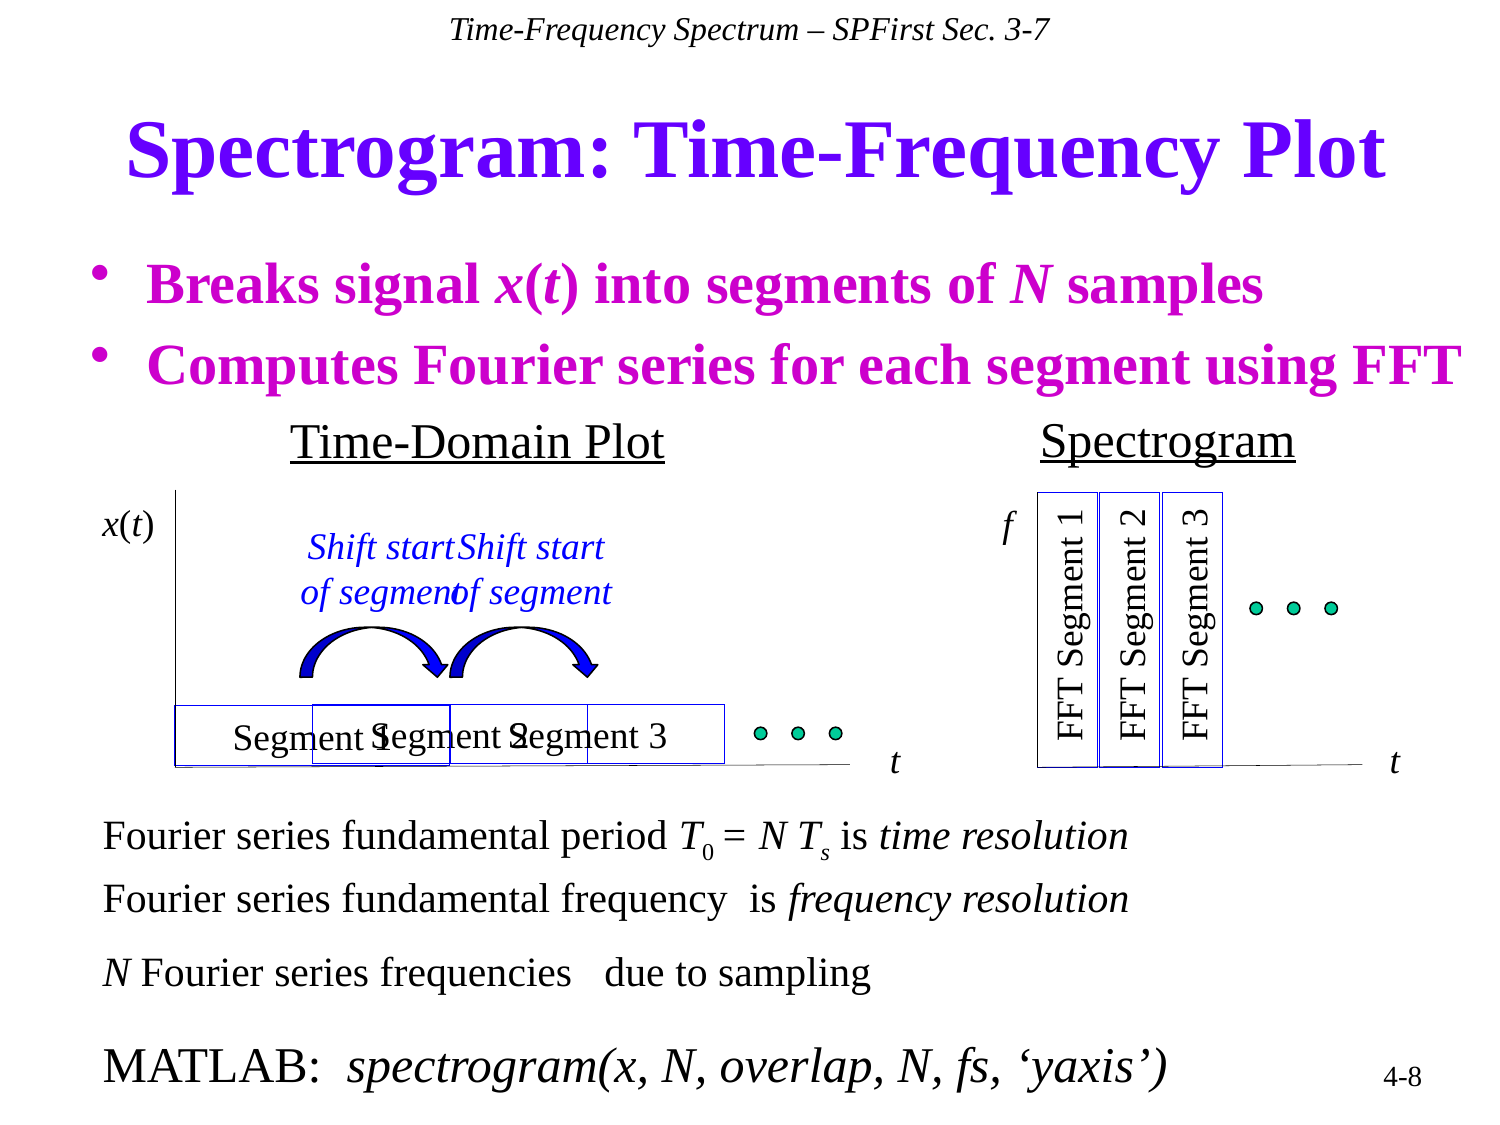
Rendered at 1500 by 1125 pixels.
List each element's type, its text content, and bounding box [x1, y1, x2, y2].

list Breaks signal x(t) into segments of N samples [75, 237, 1438, 318]
text_box Fourier series fundamental period T0 = N Ts is time resolution [12, 800, 1463, 869]
text_box Time-Frequency Spectrum – SPFirst Sec. 3-7 [0, 0, 1500, 55]
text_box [87, 400, 938, 790]
slide_number 4-8 [1124, 1049, 1438, 1125]
text_box MATLAB: spectrogram(x, N, overlap, N, fs, ‘yaxis’) [12, 1024, 1375, 1125]
title Spectrogram: Time-Frequency Plot [75, 55, 1438, 237]
text_box Computes Fourier series for each segment using FFT [74, 318, 1500, 410]
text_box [987, 399, 1438, 790]
